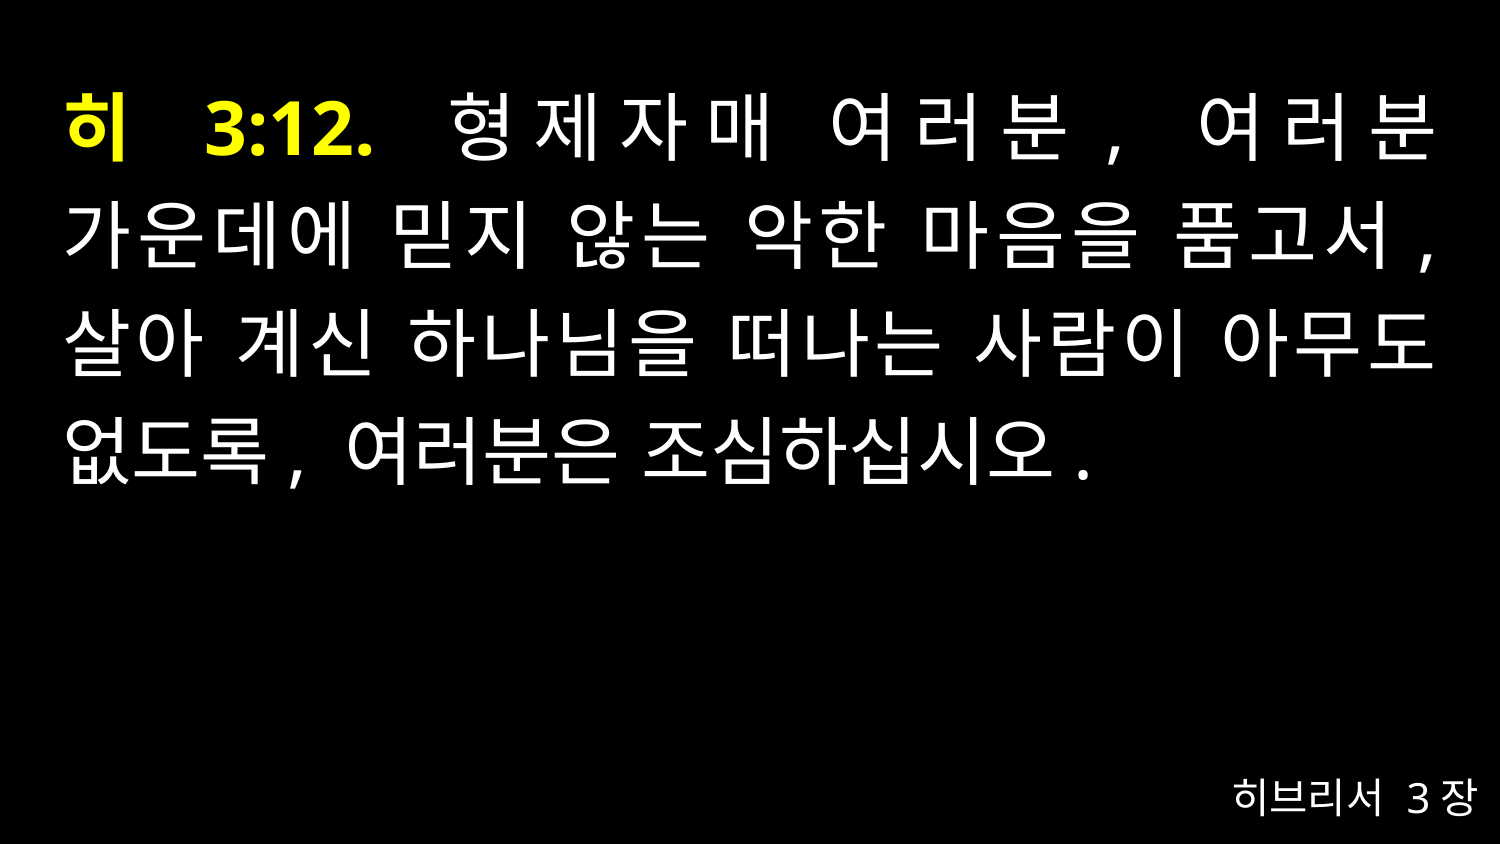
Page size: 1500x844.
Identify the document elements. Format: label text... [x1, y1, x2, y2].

subtitle 히브리서 3장 [916, 770, 1500, 844]
title 히 3:12. 형제자매 여러분, 여러분 가운데에 믿지 않는 악한 마음을 품고서, 살아 계신 하나님을 떠나는 사람이 아무도 없도록, 여러분은 조심하십시오. [0, 0, 1500, 844]
